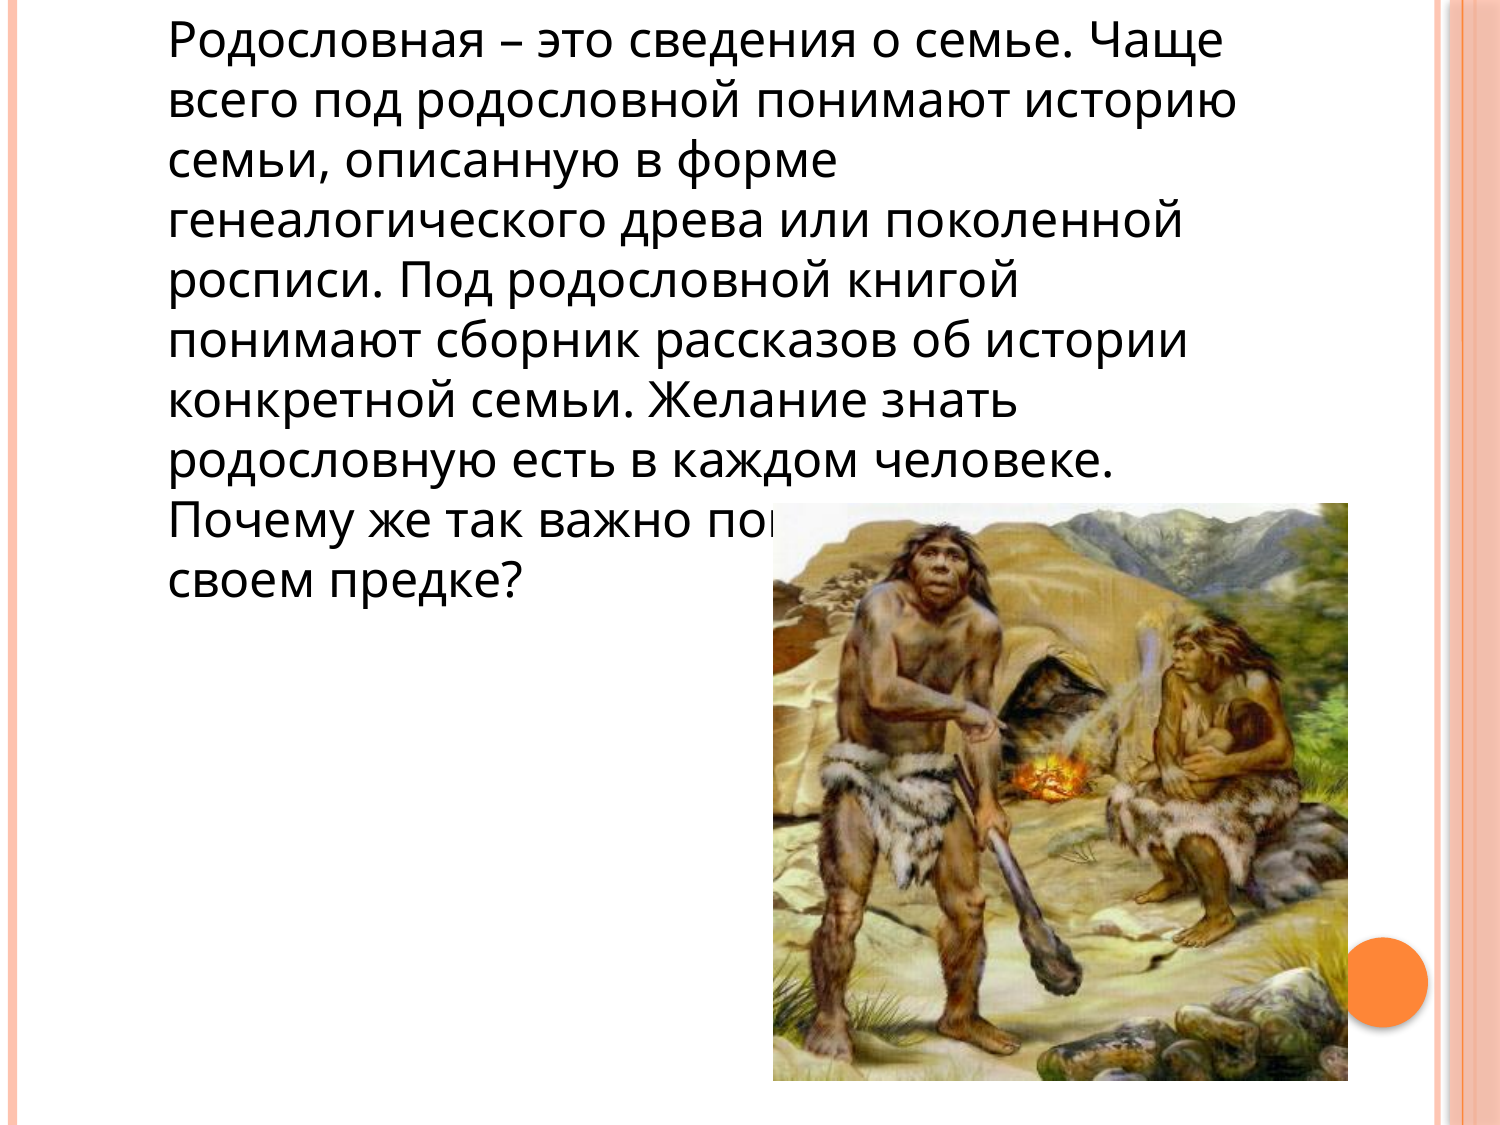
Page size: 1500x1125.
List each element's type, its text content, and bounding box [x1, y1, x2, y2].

picture [772, 503, 1349, 1081]
text_box Родословная – это сведения о семье. Чаще всего под родословной понимают историю семьи, описанную в форме генеалогического древа или поколенной росписи. Под родословной книгой понимают сборник рассказов об истории конкретной семьи. Желание знать родословную есть в каждом человеке. Почему же так важно помнить о каждом своем предке? [152, 0, 1278, 615]
